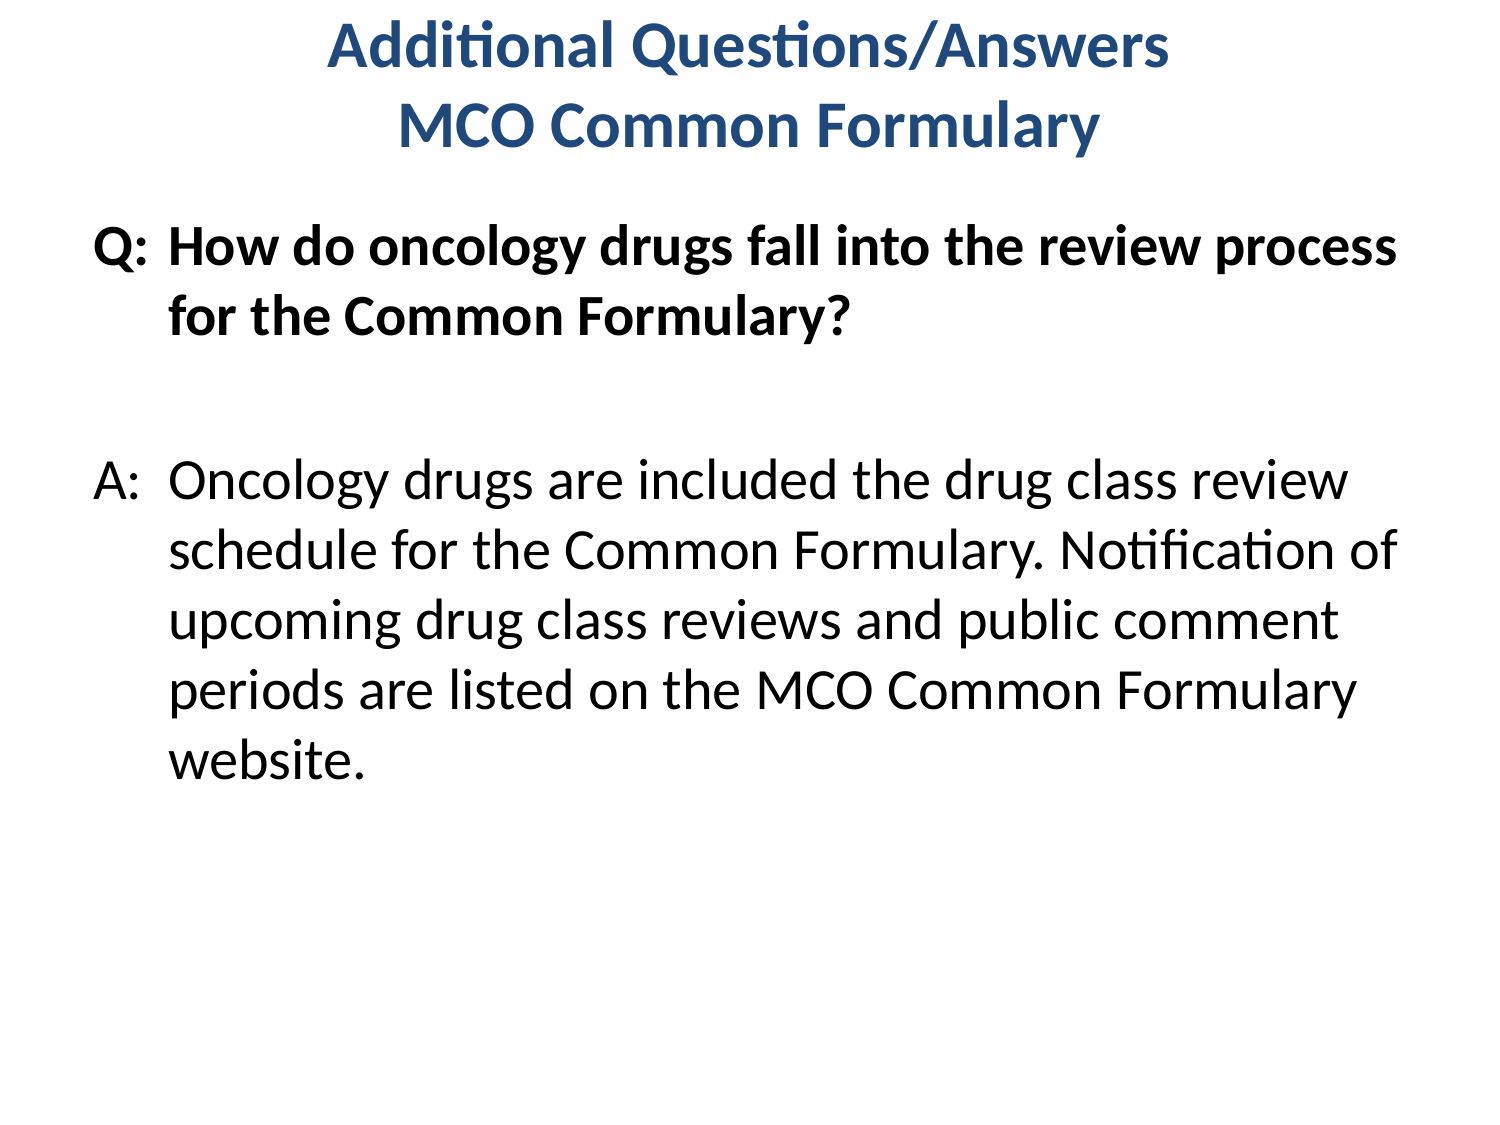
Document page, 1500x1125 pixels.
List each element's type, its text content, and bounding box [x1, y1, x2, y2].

list Q: How do oncology drugs fall into the review process for the Common Formulary? A: Oncology drugs are included the drug class review schedule for the Common Formulary. Notification of upcoming drug class reviews and public comment periods are listed on the MCO Common Formulary website. [78, 200, 1450, 1038]
title Additional Questions/Answers MCO Common Formulary [49, 37, 1450, 125]
